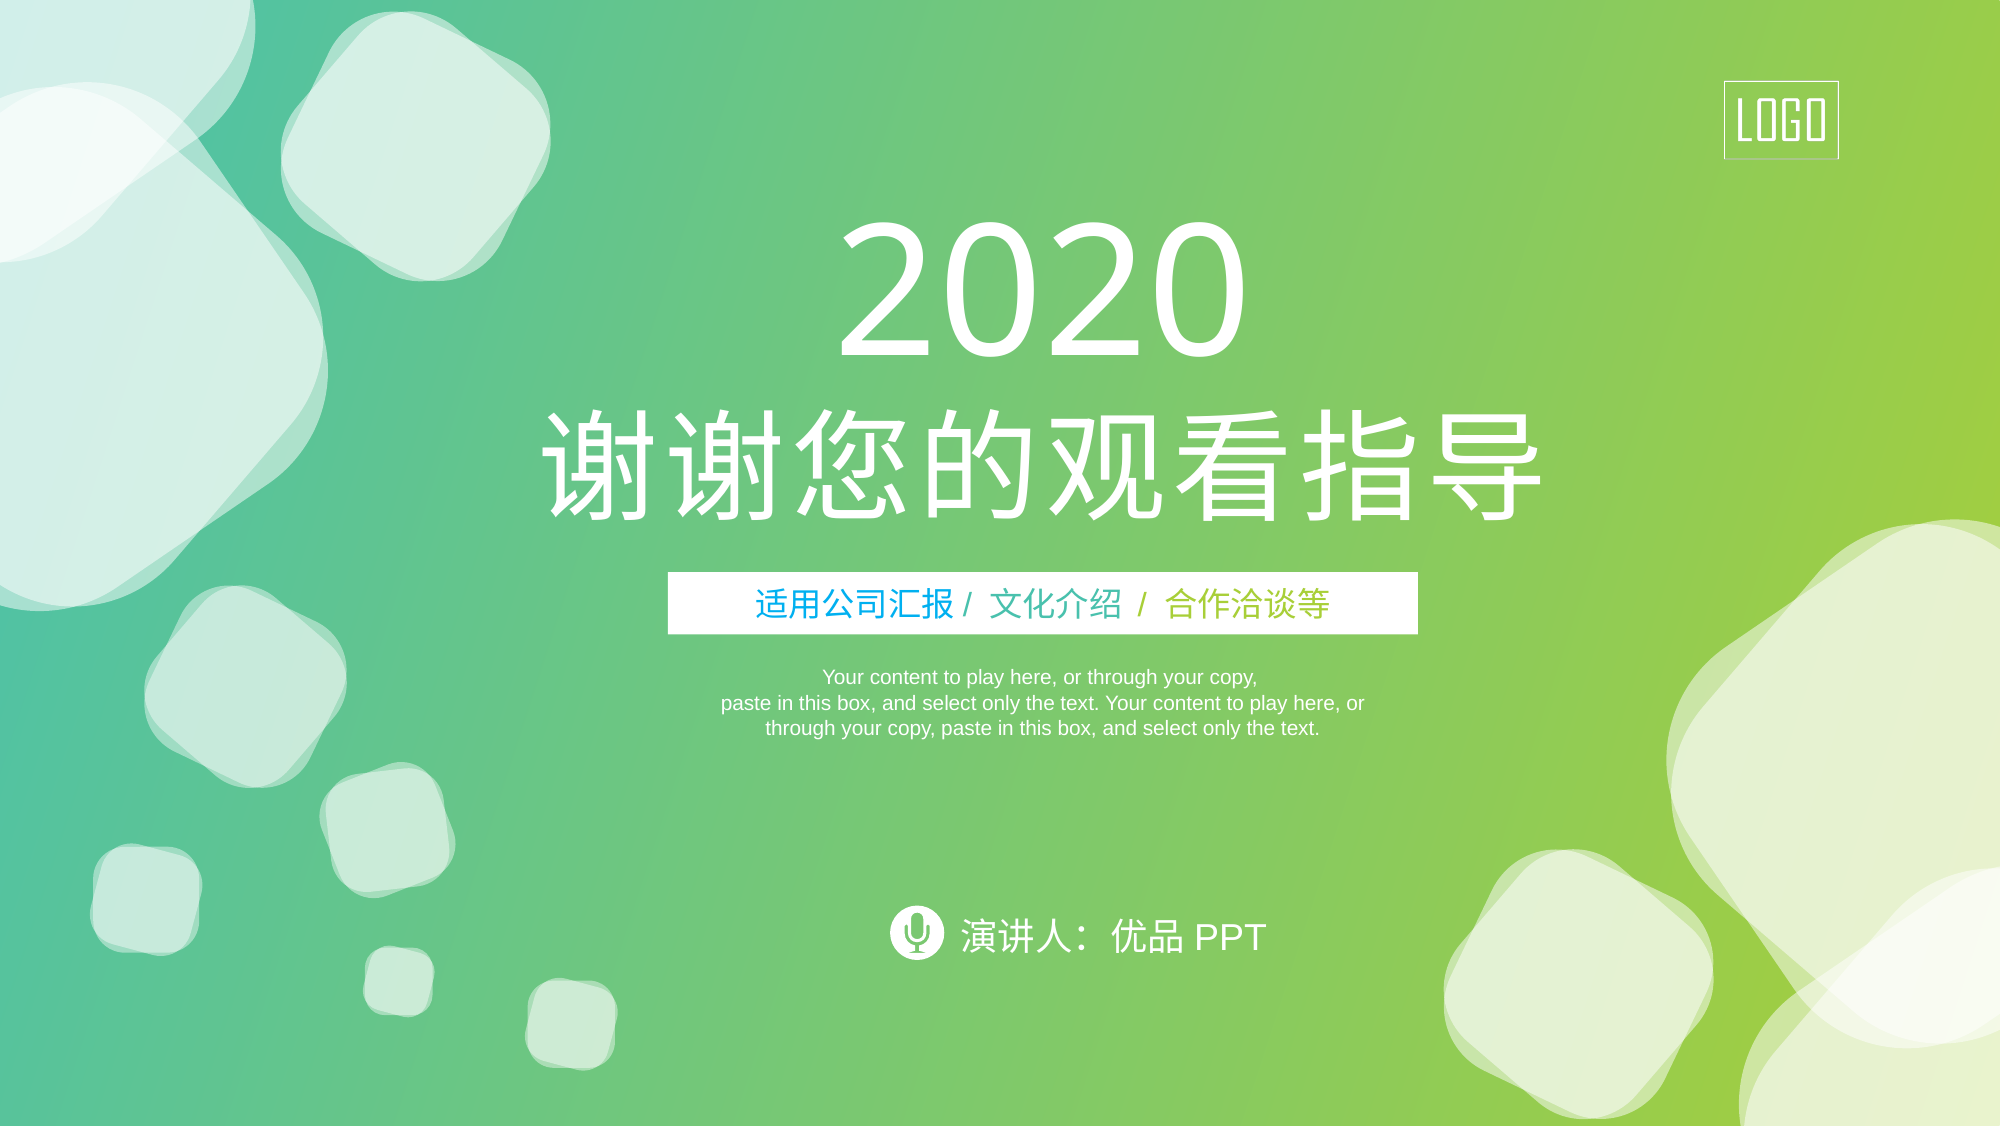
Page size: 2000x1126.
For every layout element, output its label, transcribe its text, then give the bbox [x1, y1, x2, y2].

text_box 2020 [818, 165, 1268, 400]
text_box [0, 0, 2000, 1126]
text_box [0, 0, 616, 1069]
text_box 演讲人：优品PPT [925, 907, 1303, 965]
text_box 适用公司汇报/ 文化介绍 / 合作洽谈等 [666, 570, 1420, 636]
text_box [1459, 554, 2000, 1126]
text_box 谢谢您的观看指导 [620, 383, 1563, 544]
picture [1700, 68, 1862, 187]
text_box [890, 905, 945, 961]
text_box Your content to play here, or through your copy, paste in this box, and select only the text. Your content to play here, or through your copy, paste in this box, and select only the text. [681, 656, 1404, 747]
